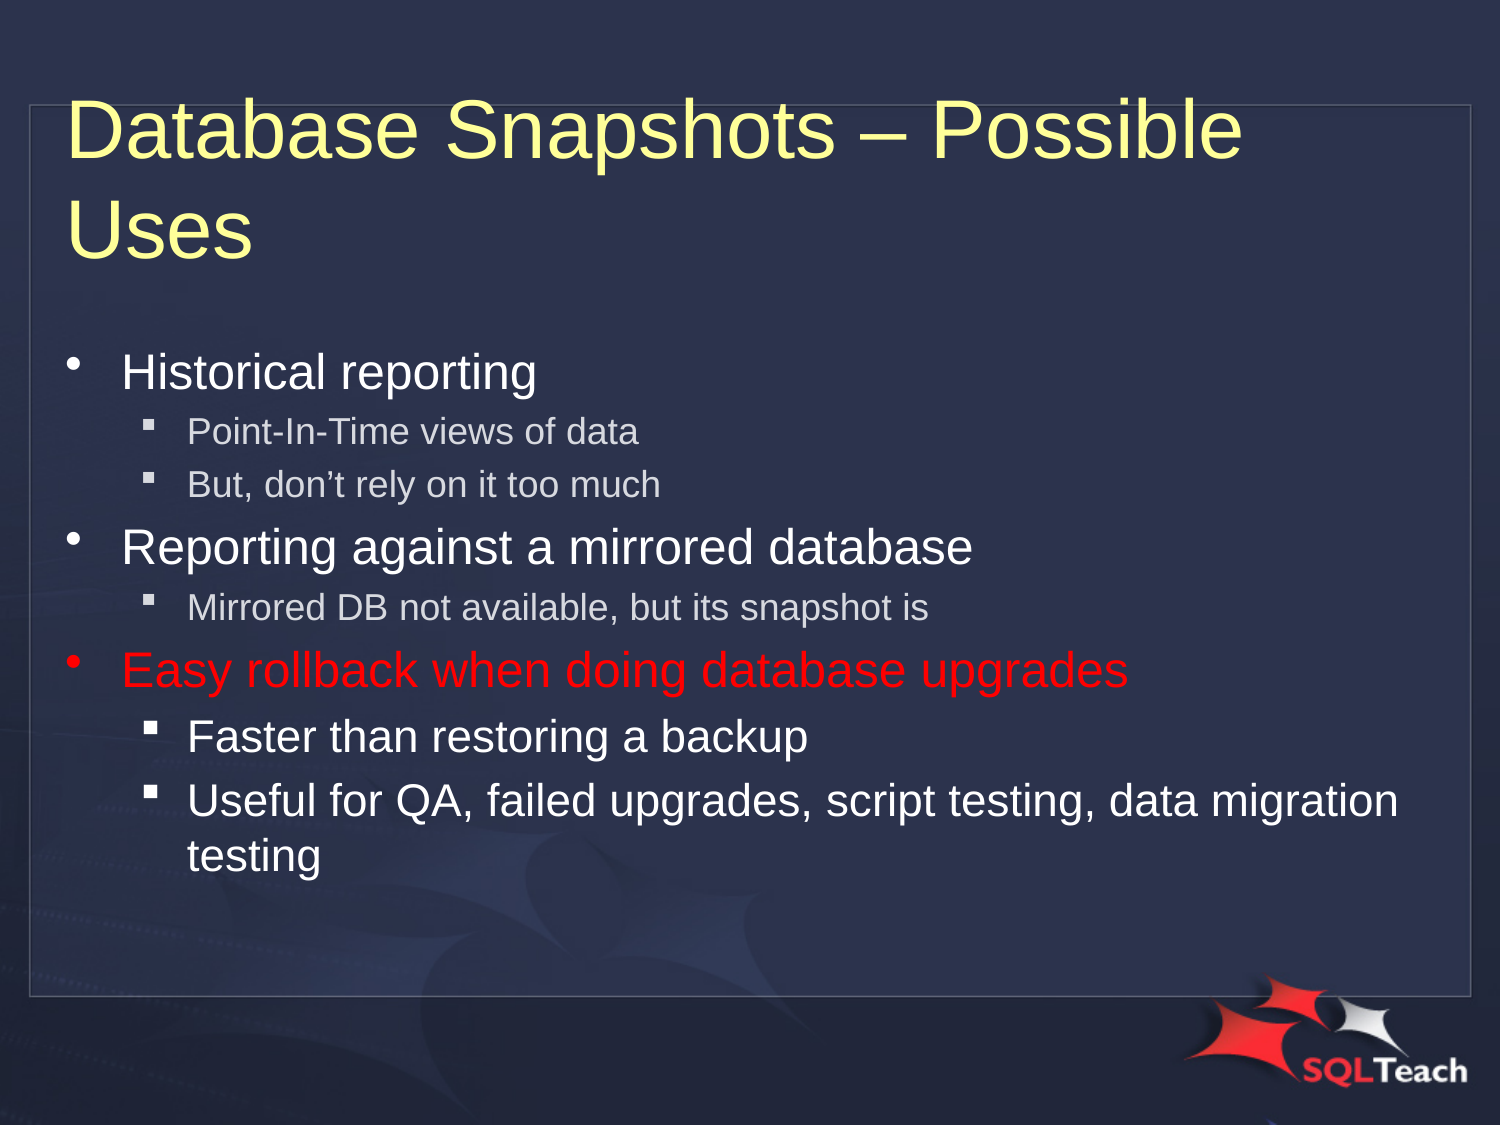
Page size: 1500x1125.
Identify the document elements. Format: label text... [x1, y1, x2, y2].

title Database Snapshots – Possible Uses [49, 137, 1326, 213]
picture [0, 0, 1500, 1125]
list Historical reporting Point-In-Time views of data But, don’t rely on it too much Reporting against a mirrored database Mirrored DB not available, but its snapshot is Easy rollback when doing database upgrades Faster than restoring a backup Useful for QA, failed upgrades, script testing, data migration testing [49, 262, 1463, 988]
